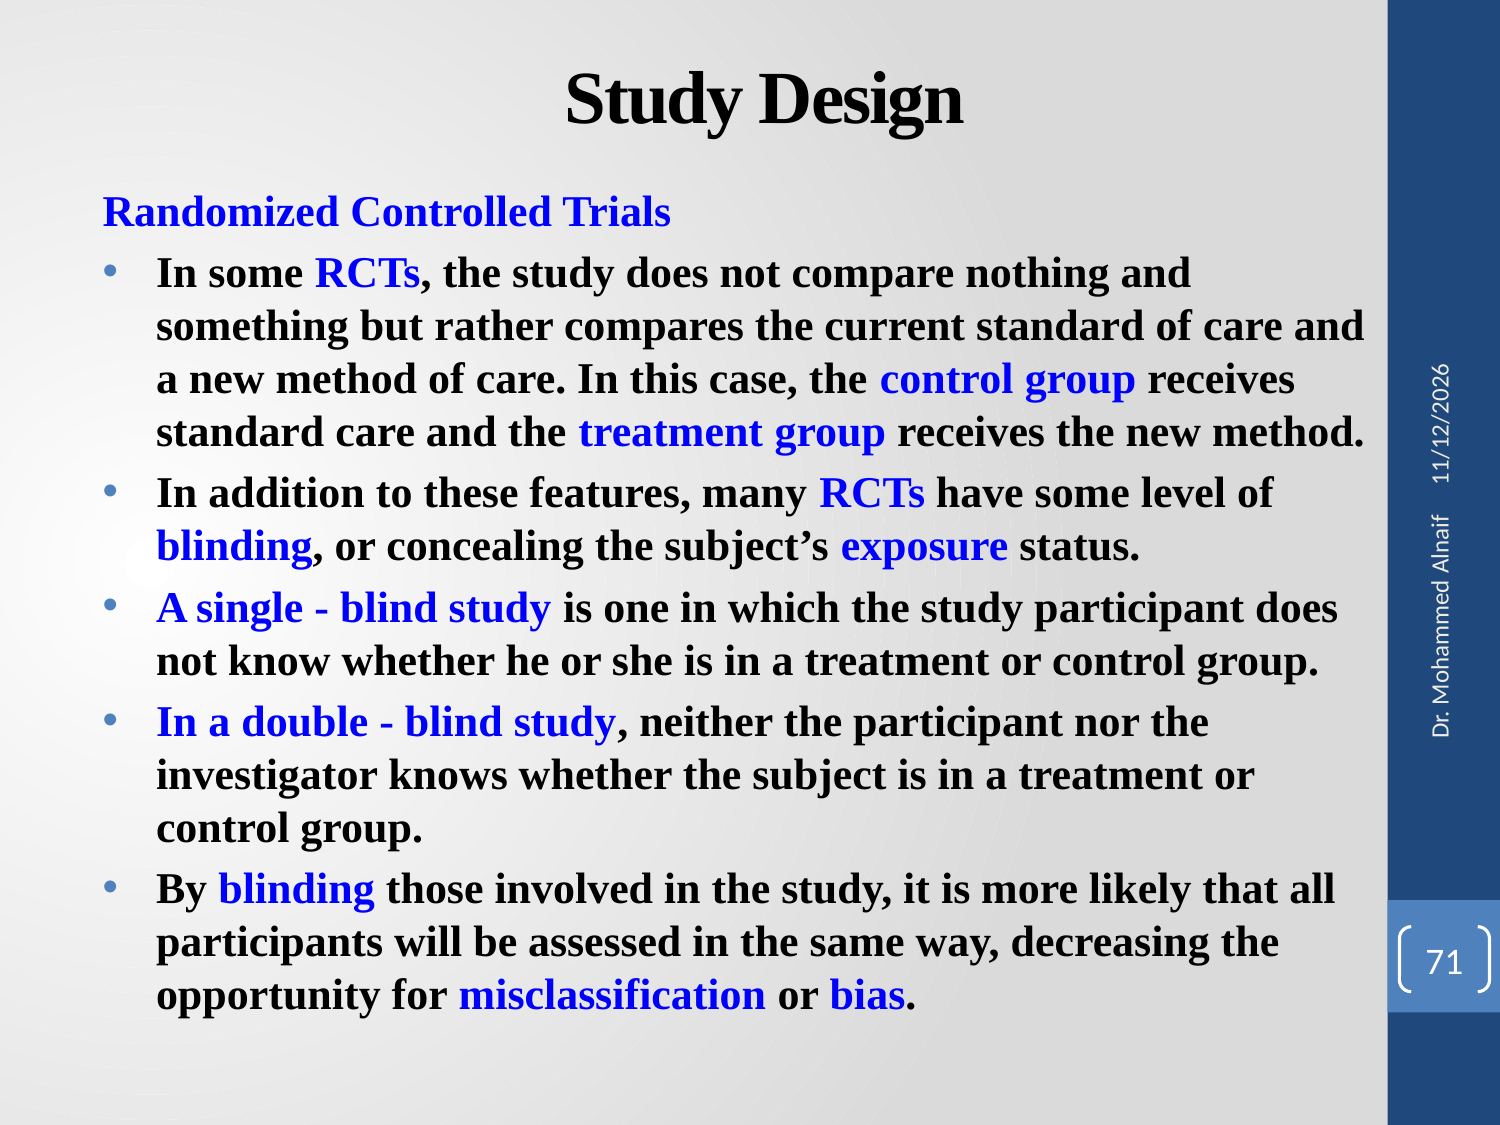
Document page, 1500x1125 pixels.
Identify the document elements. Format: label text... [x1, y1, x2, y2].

title Study Design [112, 37, 1388, 147]
subtitle Randomized Controlled Trials In some RCTs, the study does not compare nothing and something but rather compares the current standard of care and a new method of care. In this case, the control group receives standard care and the treatment group receives the new method. In addition to these features, many RCTs have some level of blinding, or concealing the subject’s exposure status. A single - blind study is one in which the study participant does not know whether he or she is in a treatment or control group. In a double - blind study, neither the participant nor the investigator knows whether the subject is in a treatment or control group. By blinding those involved in the study, it is more likely that all participants will be assessed in the same way, decreasing the opportunity for misclassification or bias. [87, 174, 1388, 1075]
footer Dr. Mohammed Alnaif [1408, 500, 1469, 889]
slide_number 71 [1397, 925, 1492, 994]
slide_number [1408, 100, 1469, 500]
